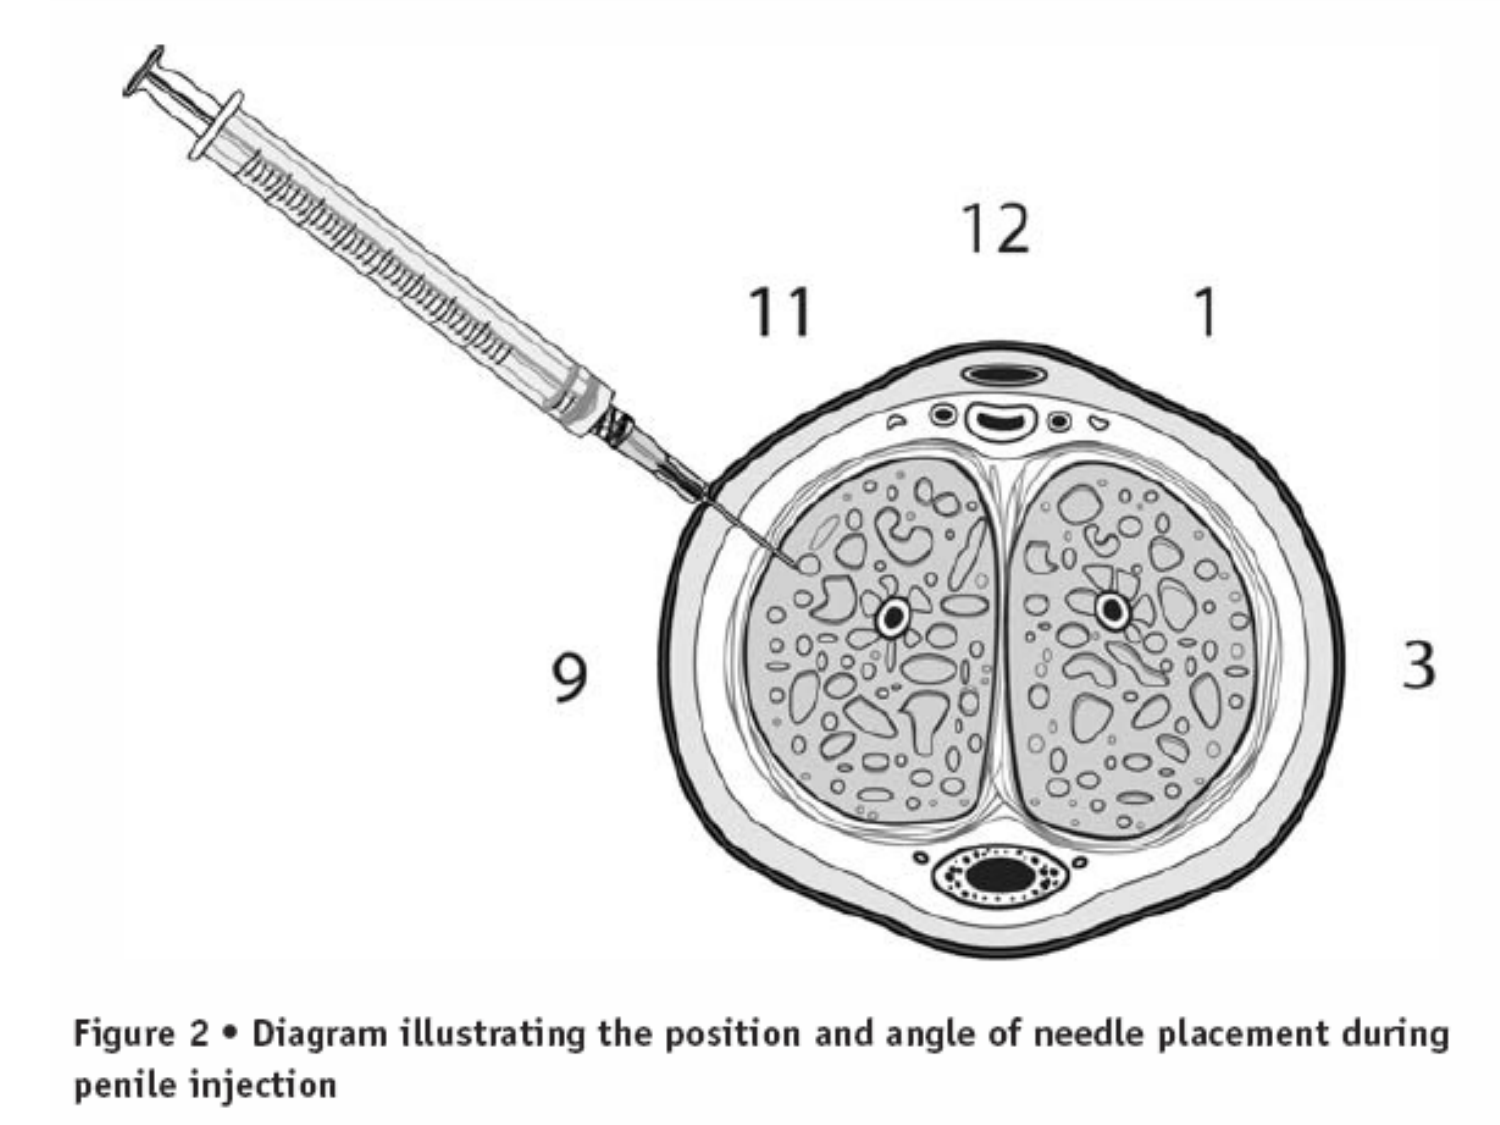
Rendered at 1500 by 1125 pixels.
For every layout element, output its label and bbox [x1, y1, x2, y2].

list [50, 0, 1500, 1125]
